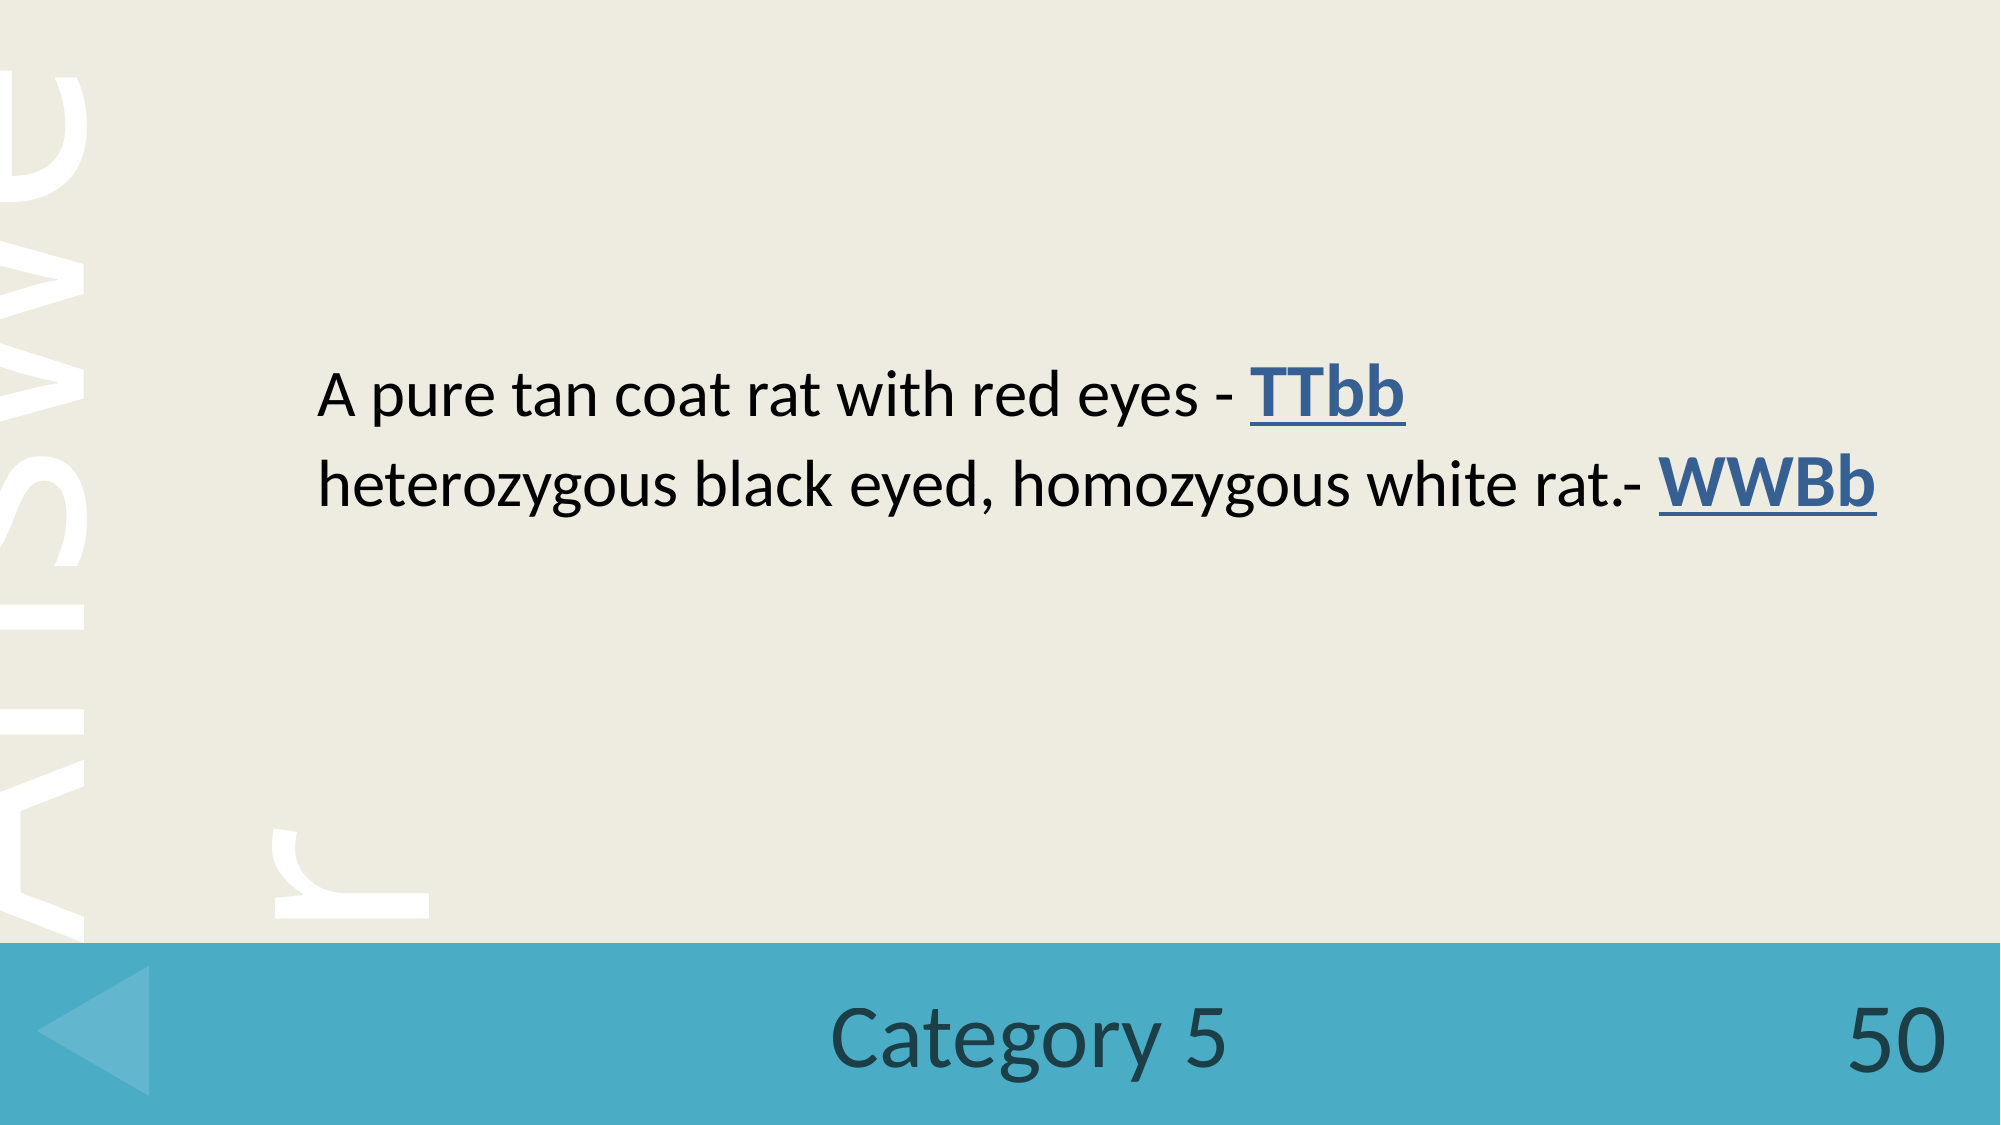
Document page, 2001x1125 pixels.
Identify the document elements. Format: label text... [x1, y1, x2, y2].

list A pure tan coat rat with red eyes - TTbb heterozygous black eyed, homozygous white rat.- WWBb [302, 307, 1943, 636]
list 50 [1931, 967, 1963, 1097]
title Category 5 [130, 937, 1931, 1125]
